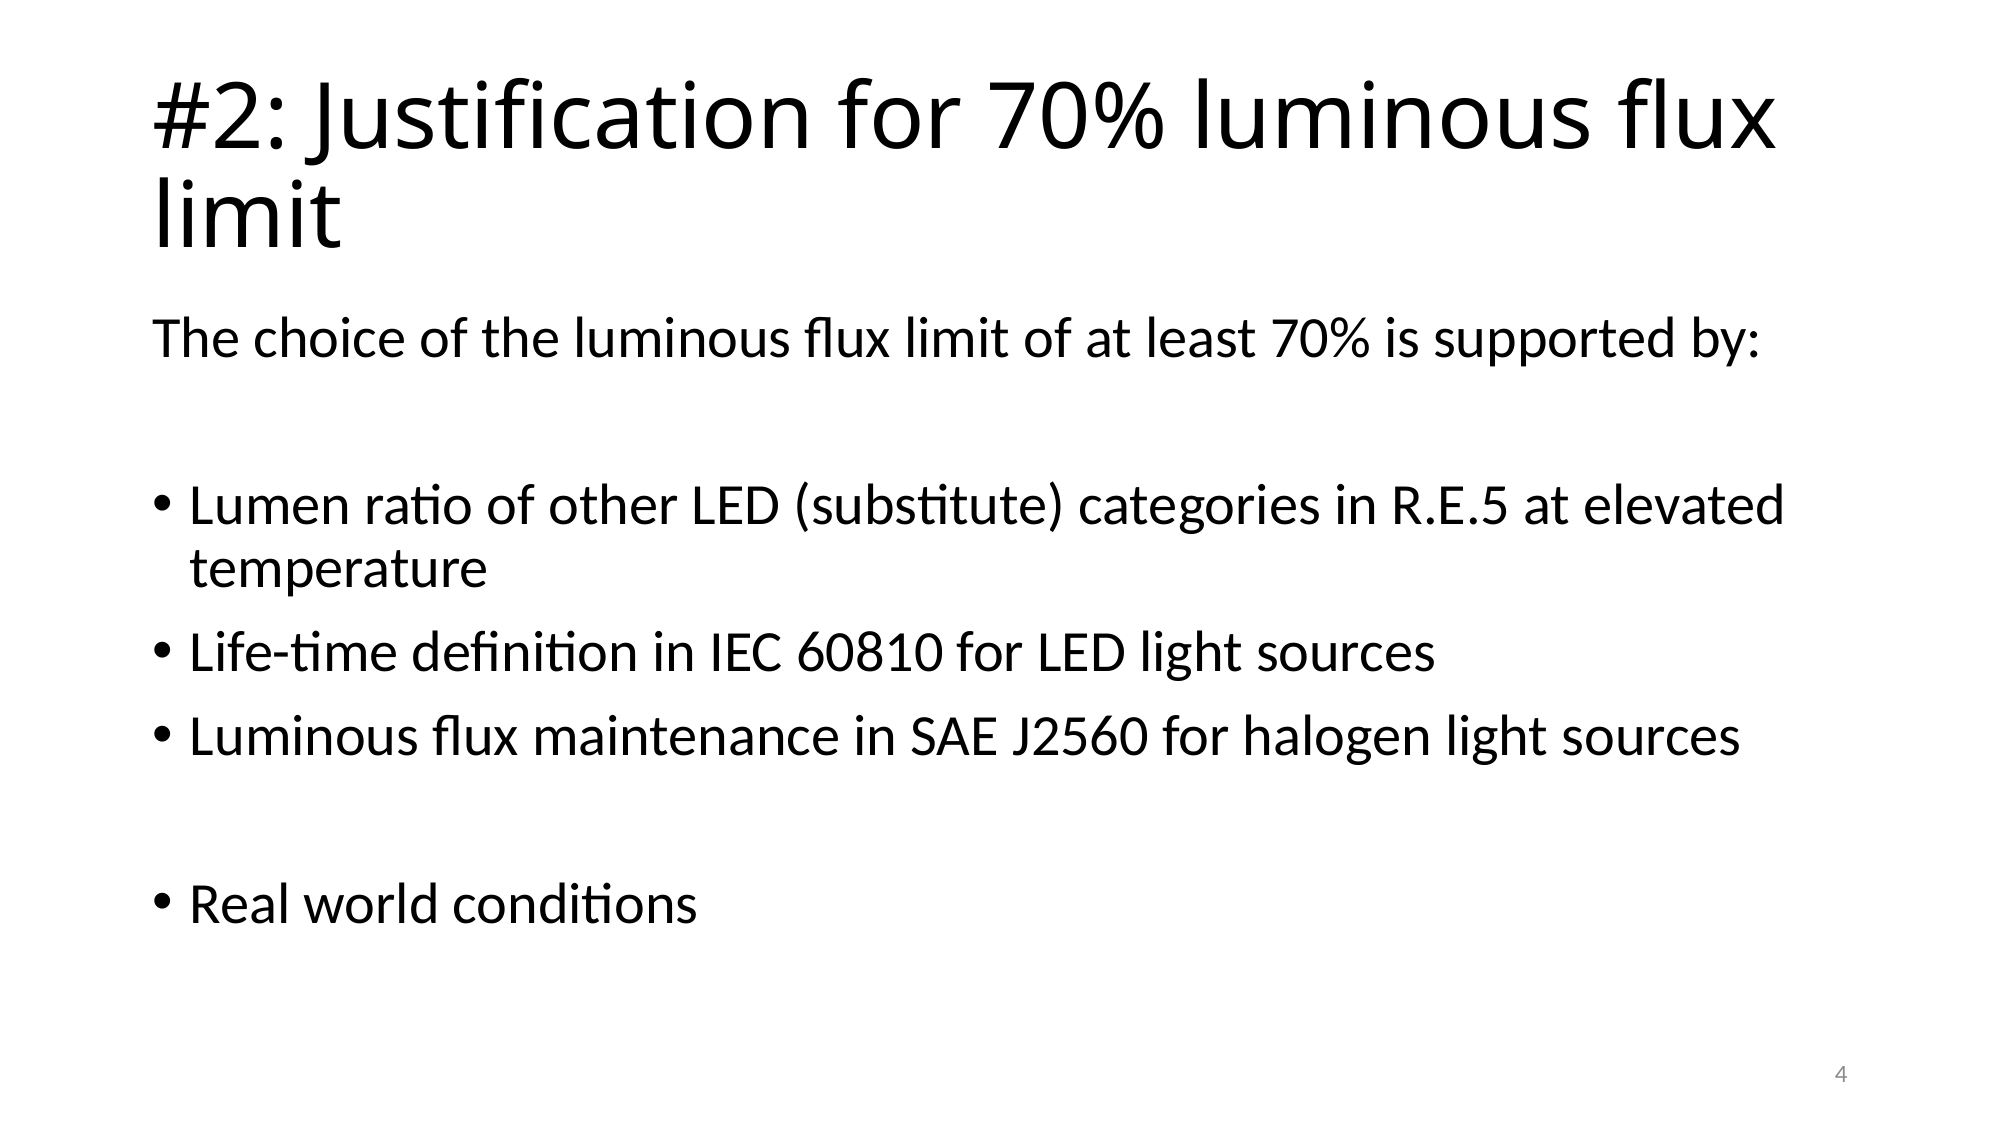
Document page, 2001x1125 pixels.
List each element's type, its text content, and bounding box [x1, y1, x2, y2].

slide_number 4 [1412, 1042, 1863, 1103]
list The choice of the luminous flux limit of at least 70% is supported by: Lumen ratio of other LED (substitute) categories in R.E.5 at elevated temperature Life-time definition in IEC 60810 for LED light sources Luminous flux maintenance in SAE J2560 for halogen light sources Real world conditions [137, 299, 1863, 1014]
title #2: Justification for 70% luminous flux limit [137, 59, 1863, 278]
